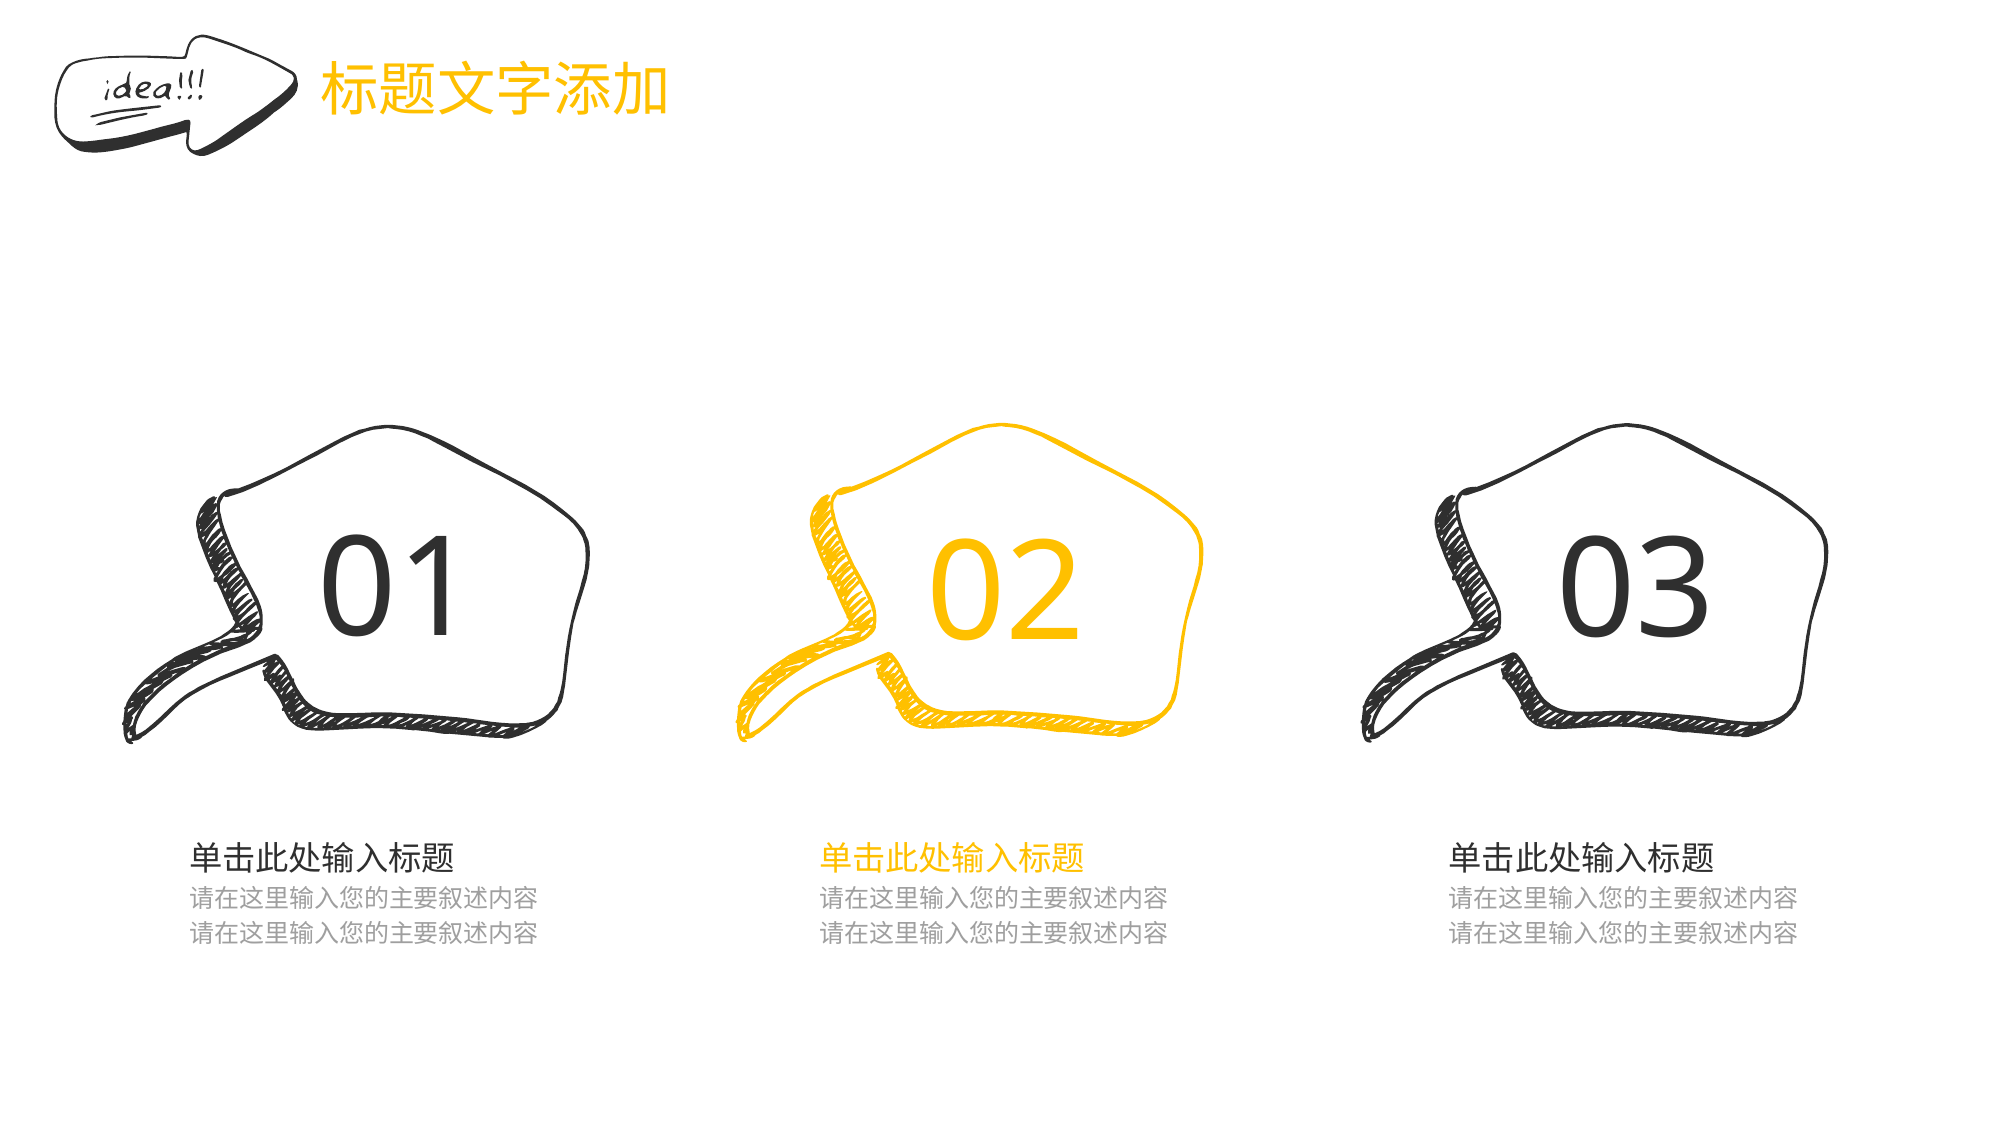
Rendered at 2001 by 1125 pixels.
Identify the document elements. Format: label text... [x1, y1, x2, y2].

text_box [1360, 423, 1829, 743]
text_box 单击此处输入标题 请在这里输入您的主要叙述内容 请在这里输入您的主要叙述内容 [804, 829, 1245, 955]
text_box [735, 422, 1245, 743]
text_box 单击此处输入标题 请在这里输入您的主要叙述内容 请在这里输入您的主要叙述内容 [174, 829, 615, 955]
text_box 标题文字添加 [306, 44, 749, 130]
text_box [54, 34, 298, 157]
text_box 单击此处输入标题 请在这里输入您的主要叙述内容 请在这里输入您的主要叙述内容 [1433, 829, 1874, 955]
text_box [122, 424, 636, 745]
